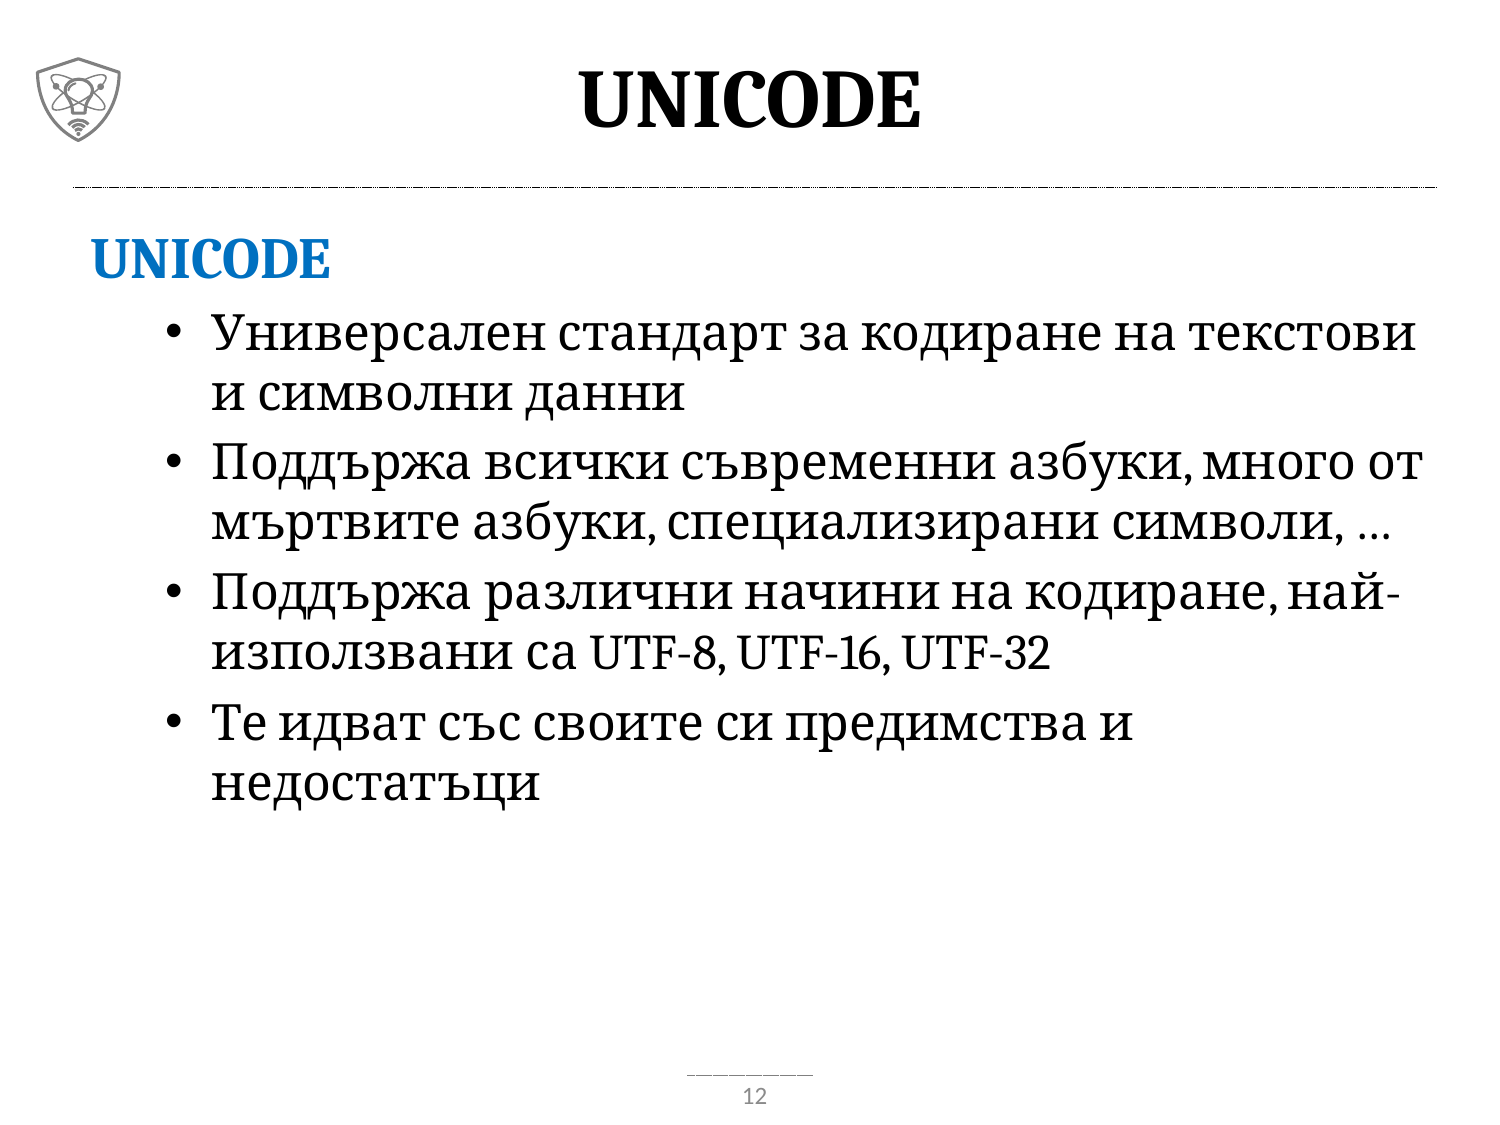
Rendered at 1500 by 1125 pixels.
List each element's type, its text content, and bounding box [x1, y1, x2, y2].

list Unicode Универсален стандарт за кодиране на текстови и символни данни Поддържа всички съвременни азбуки, много от мъртвите азбуки, специализирани символи, … Поддържа различни начини на кодиране, най-използвани са UTF-8, UTF-16, UTF-32 Те идват със своите си предимства и недостатъци [75, 212, 1450, 1063]
slide_number 12 [579, 1065, 930, 1125]
title Unicode [0, 0, 1500, 188]
